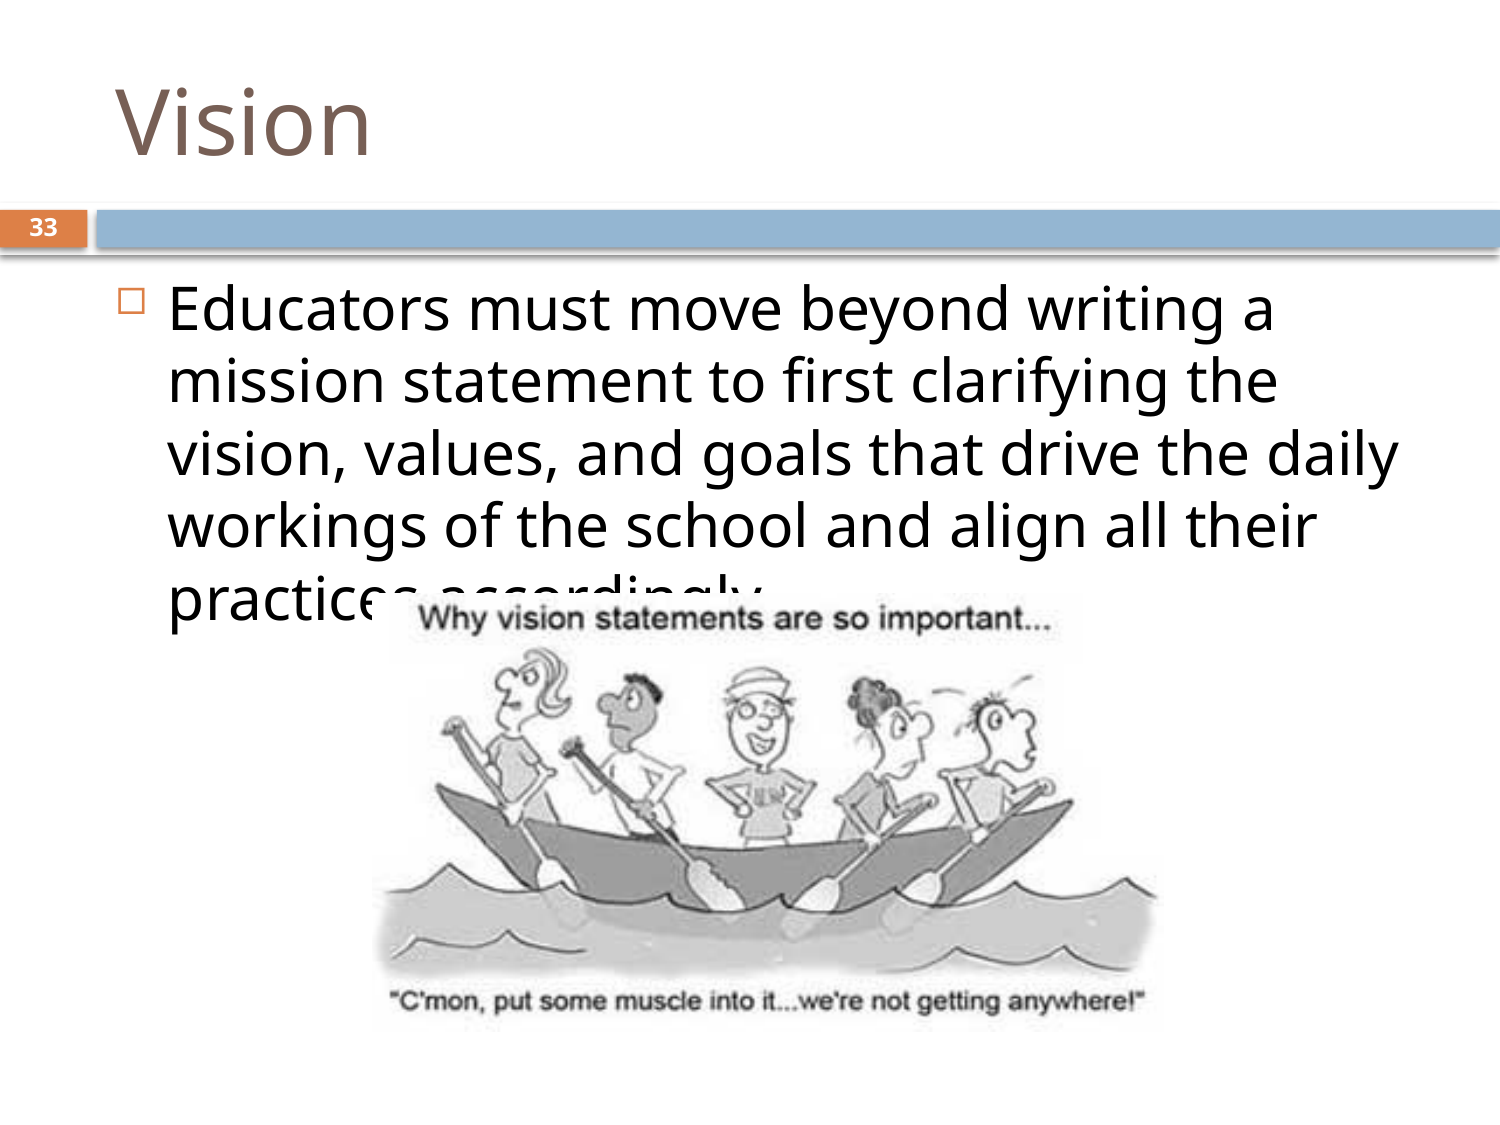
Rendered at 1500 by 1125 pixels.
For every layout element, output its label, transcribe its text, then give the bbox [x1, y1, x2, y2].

title Vision [100, 37, 1439, 201]
list Educators must move beyond writing a mission statement to first clarifying the vision, values, and goals that drive the daily workings of the school and align all their practices accordingly. [100, 262, 1439, 1001]
picture [372, 593, 1164, 1032]
slide_number 33 [0, 208, 88, 249]
